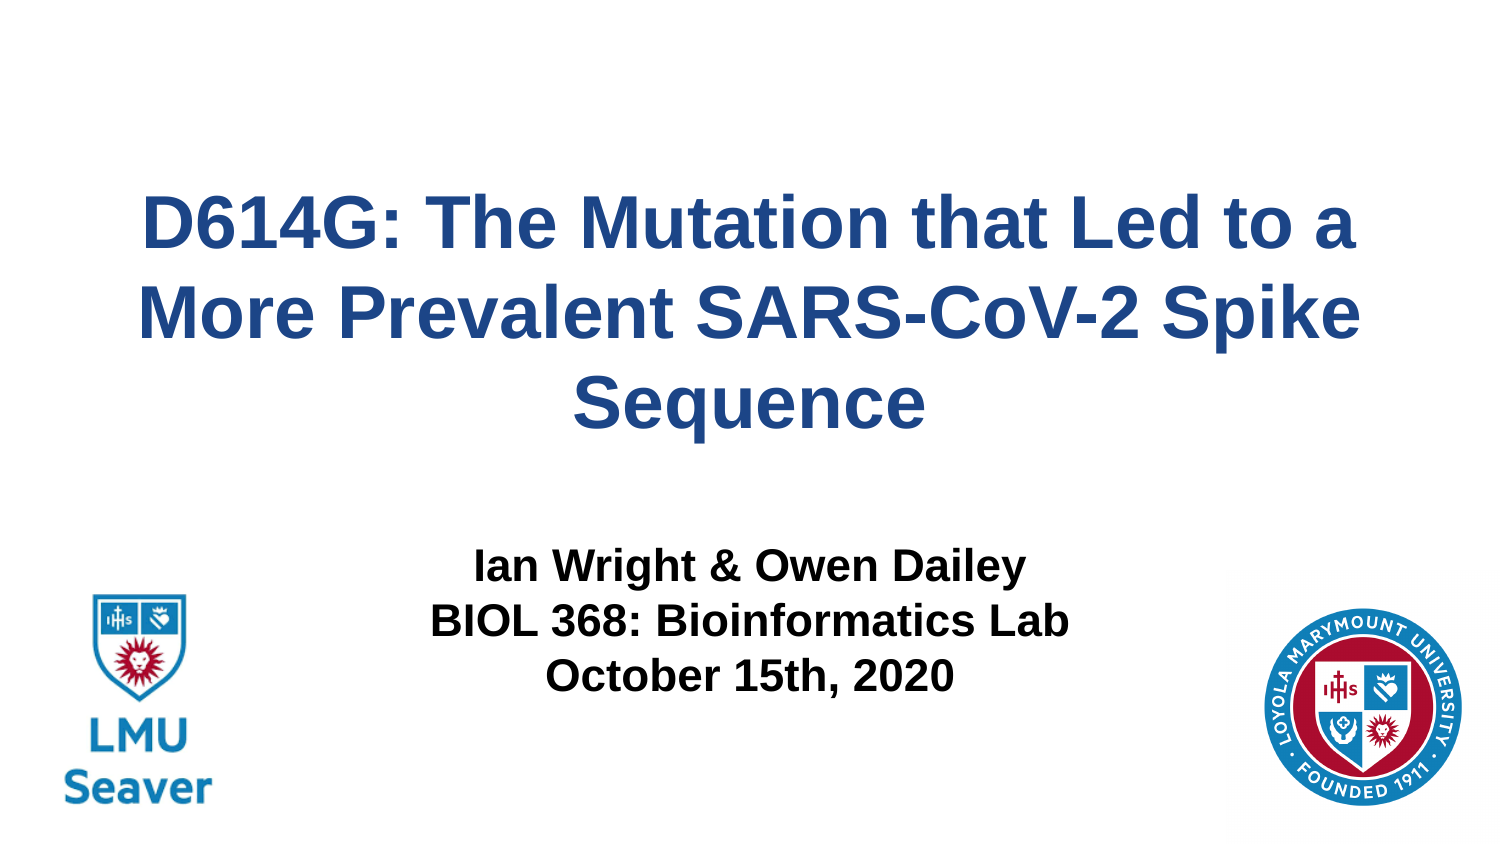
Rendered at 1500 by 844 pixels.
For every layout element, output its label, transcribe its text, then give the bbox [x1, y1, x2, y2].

picture [1226, 570, 1500, 844]
title D614G: The Mutation that Led to a More Prevalent SARS-CoV-2 Spike Sequence [51, 122, 1449, 459]
subtitle Ian Wright & Owen Dailey BIOL 368: Bioinformatics Lab October 15th, 2020 [119, 520, 1381, 784]
picture [0, 570, 274, 844]
